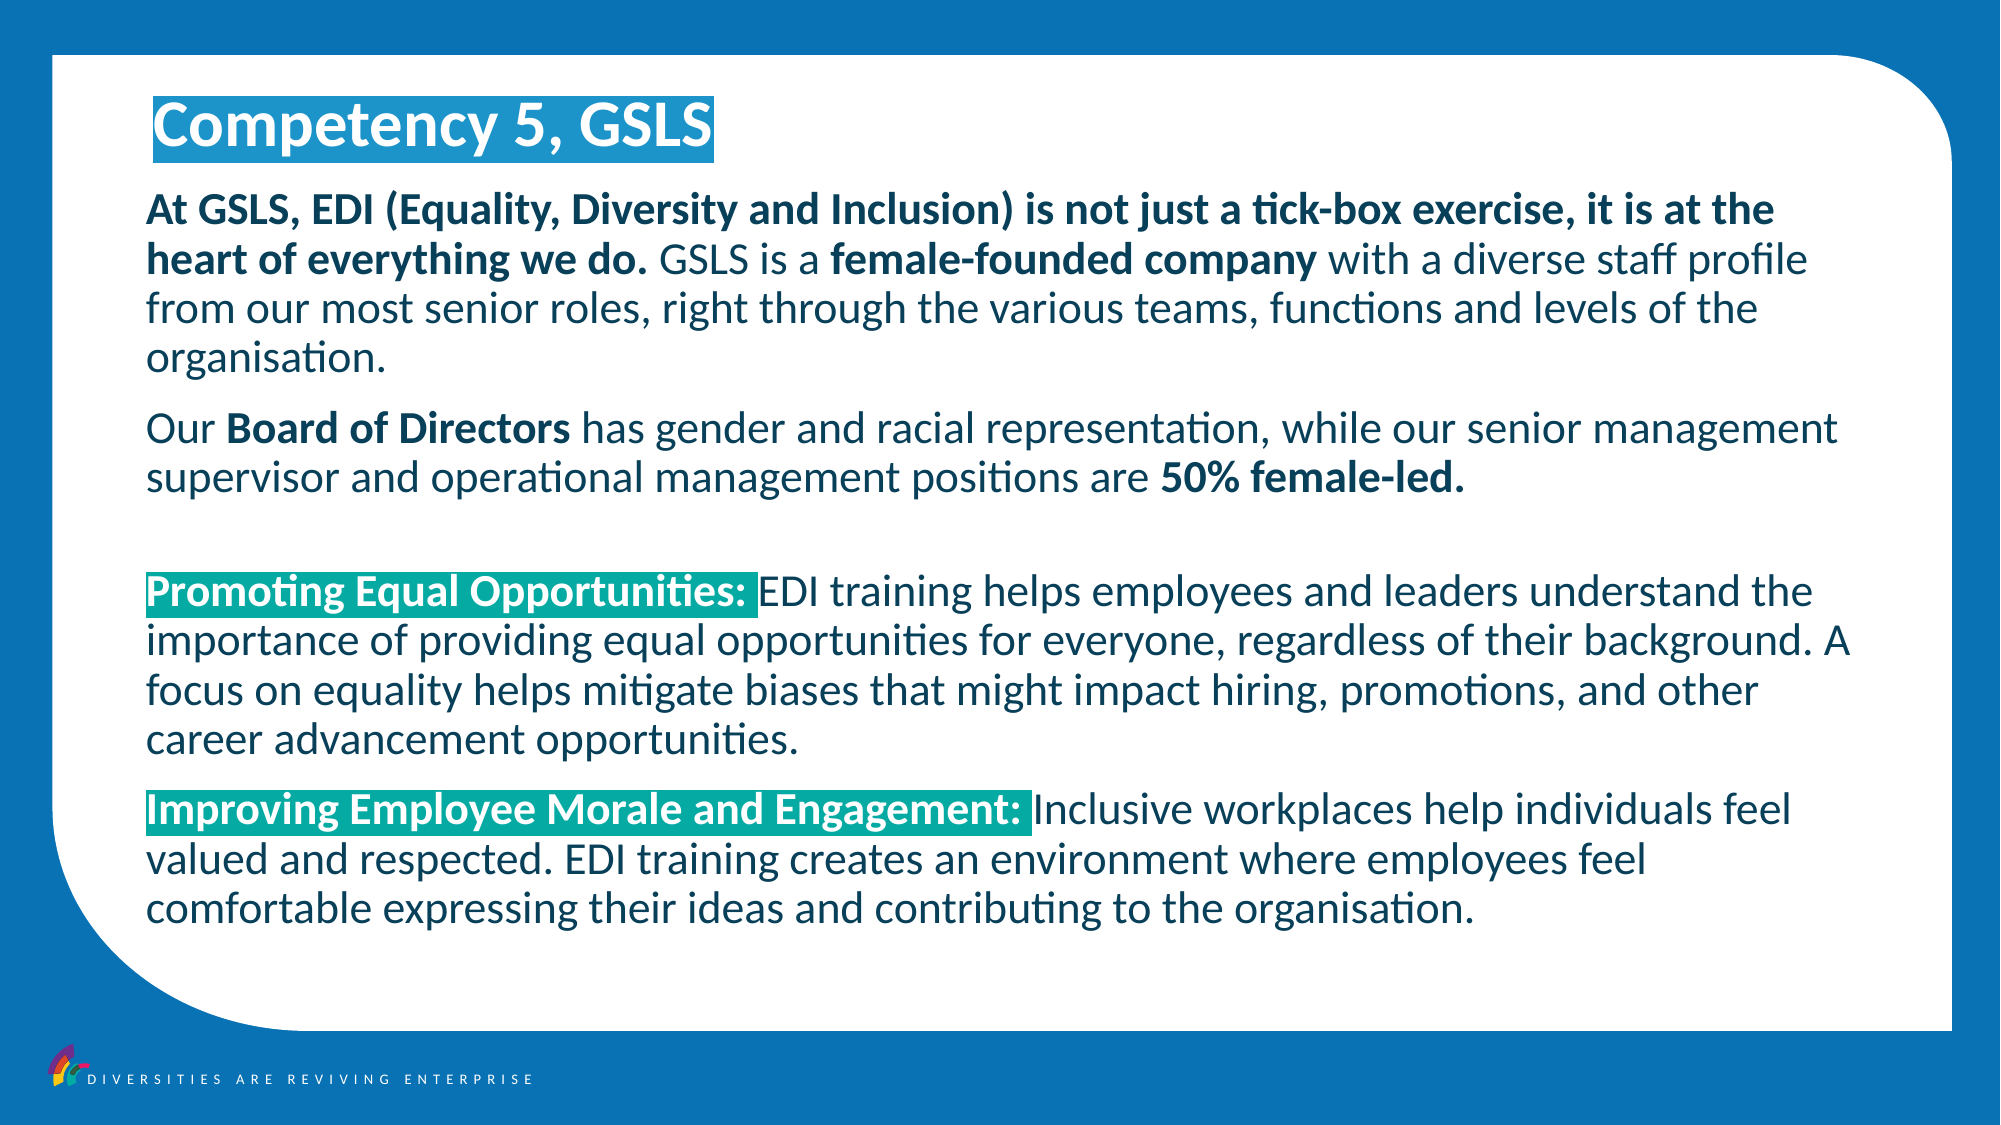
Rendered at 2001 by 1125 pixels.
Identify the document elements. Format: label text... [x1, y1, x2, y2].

text_box Competency 5, GSLS [93, 71, 774, 167]
list At GSLS, EDI (Equality, Diversity and Inclusion) is not just a tick-box exercise, it is at the heart of everything we do. GSLS is a female-founded company with a diverse staff profile from our most senior roles, right through the various teams, functions and levels of the organisation. Our Board of Directors has gender and racial representation, while our senior management supervisor and operational management positions are 50% female-led. Promoting Equal Opportunities: EDI training helps employees and leaders understand the importance of providing equal opportunities for everyone, regardless of their background. A focus on equality helps mitigate biases that might impact hiring, promotions, and other career advancement opportunities. Improving Employee Morale and Engagement: Inclusive workplaces help individuals feel valued and respected. EDI training creates an environment where employees feel comfortable expressing their ideas and contributing to the organisation. [130, 177, 1869, 810]
